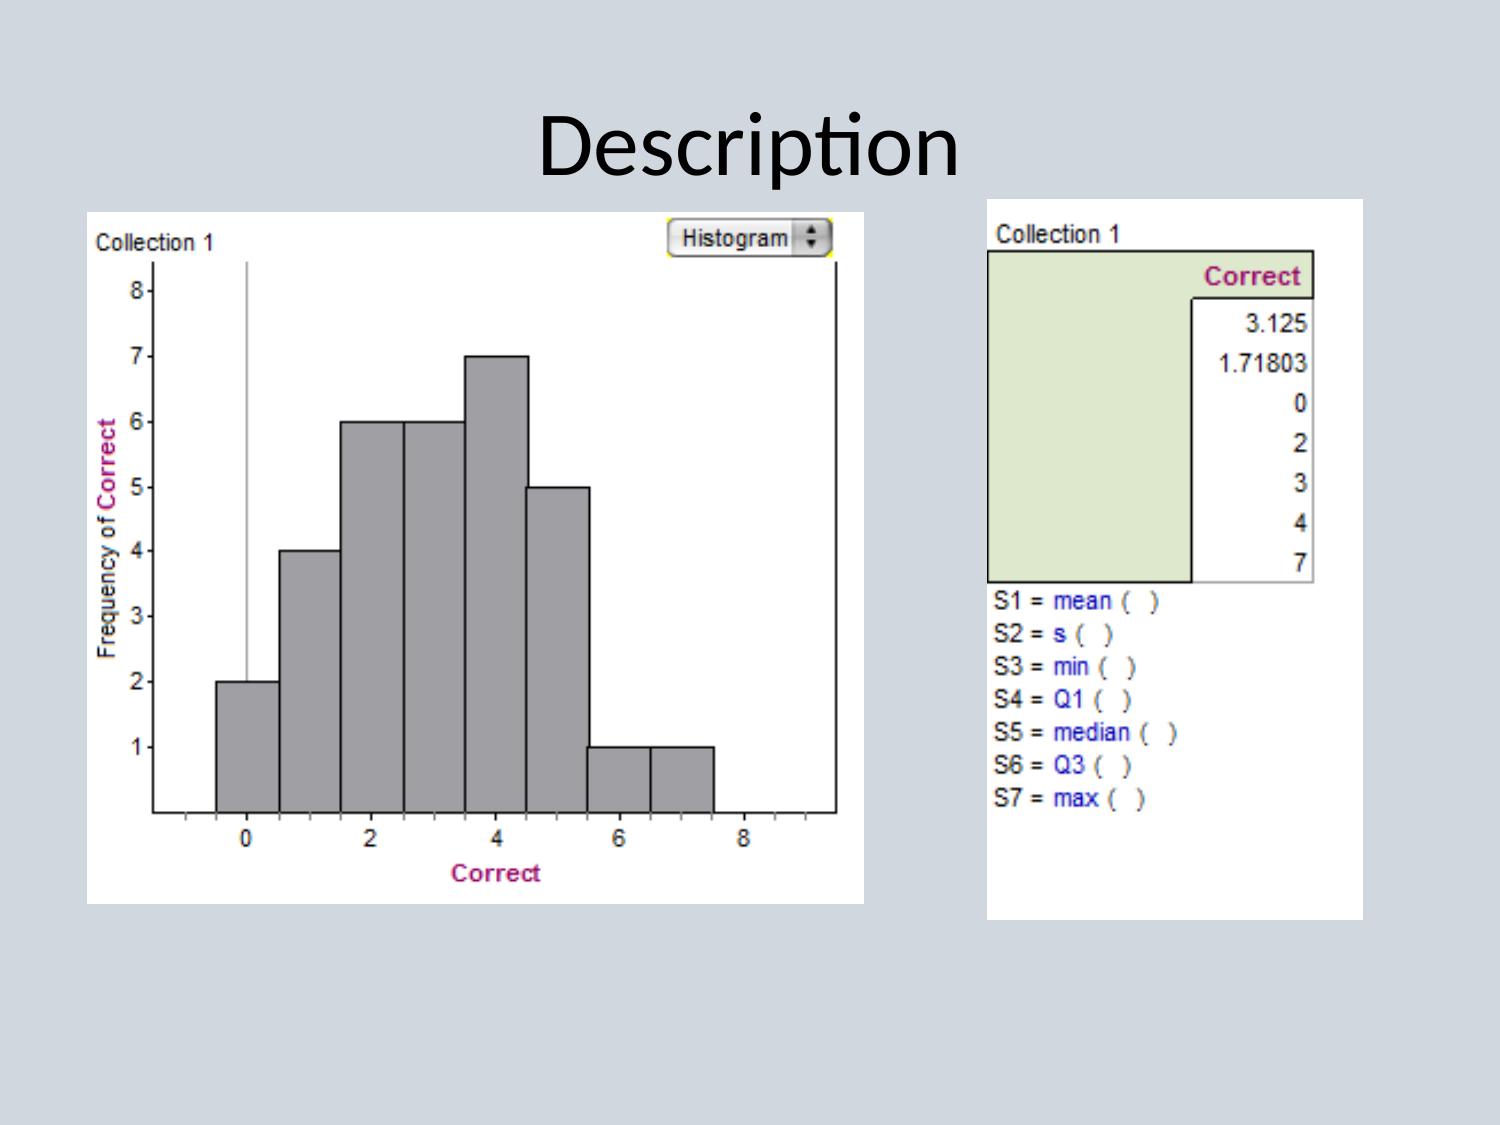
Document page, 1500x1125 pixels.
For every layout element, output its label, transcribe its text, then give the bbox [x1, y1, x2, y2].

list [87, 212, 865, 905]
title Description [75, 45, 1425, 233]
picture [987, 199, 1363, 921]
